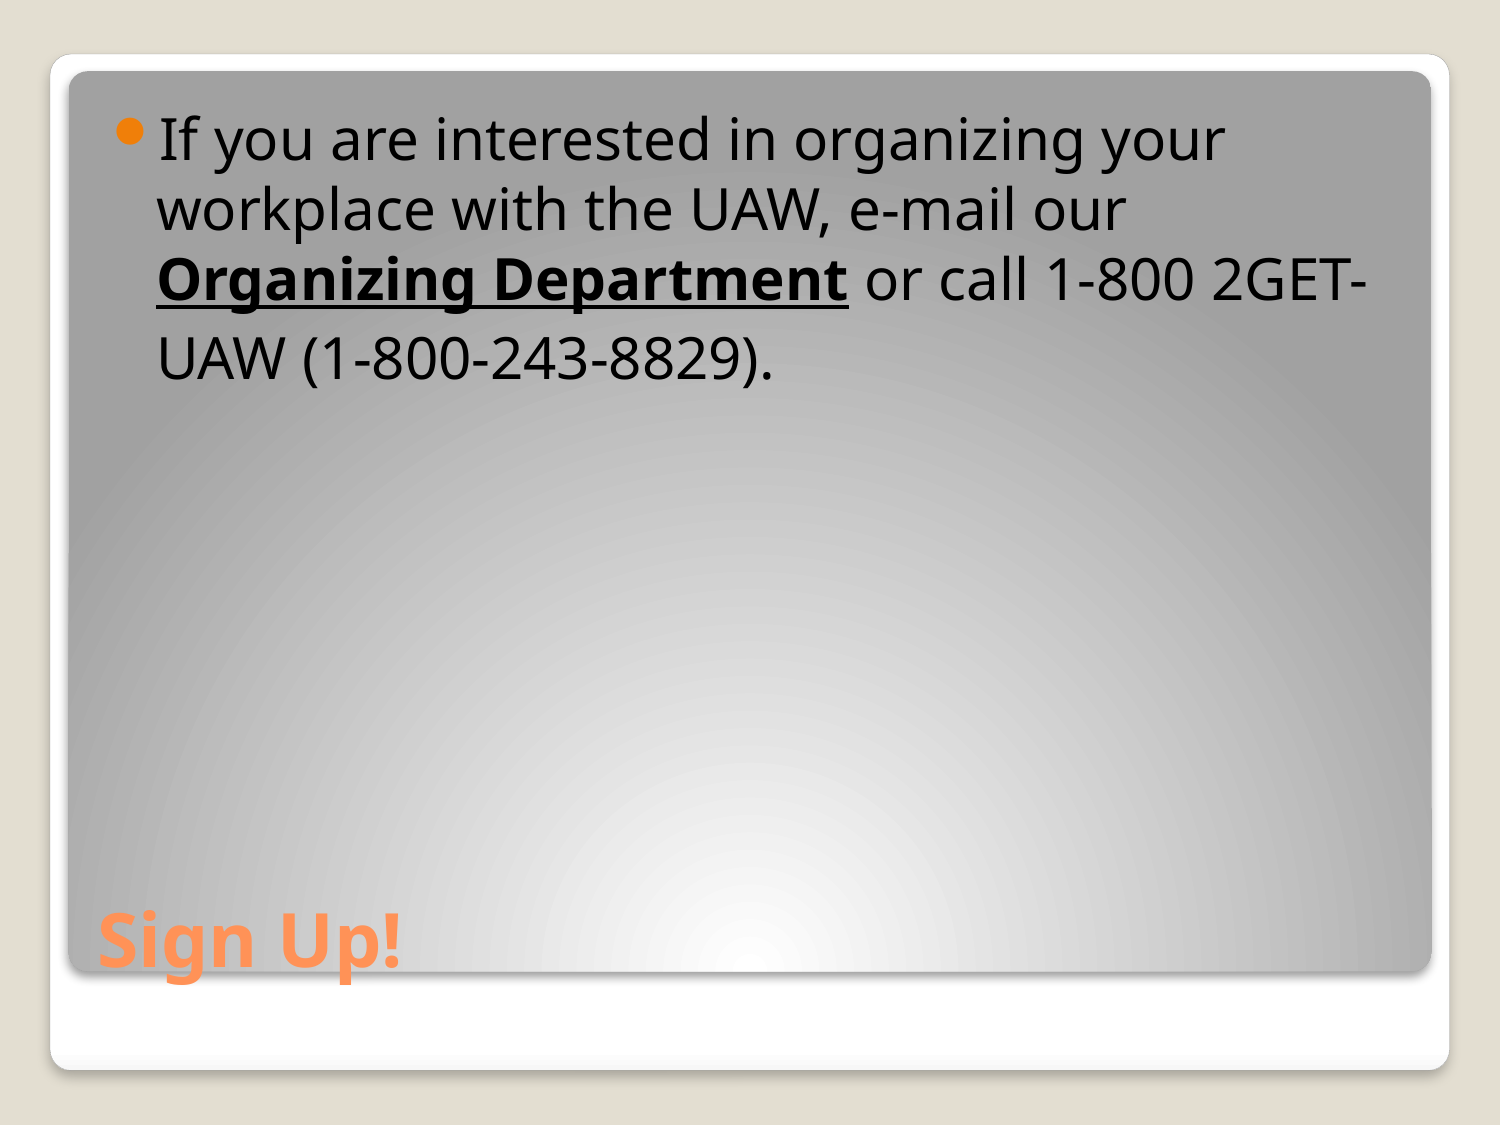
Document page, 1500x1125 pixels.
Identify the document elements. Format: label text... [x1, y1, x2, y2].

list If you are interested in organizing your workplace with the UAW, e-mail our Organizing Department or call 1-800 2GET-UAW (1-800-243-8829). [82, 86, 1425, 774]
title Sign Up! [82, 817, 1425, 990]
